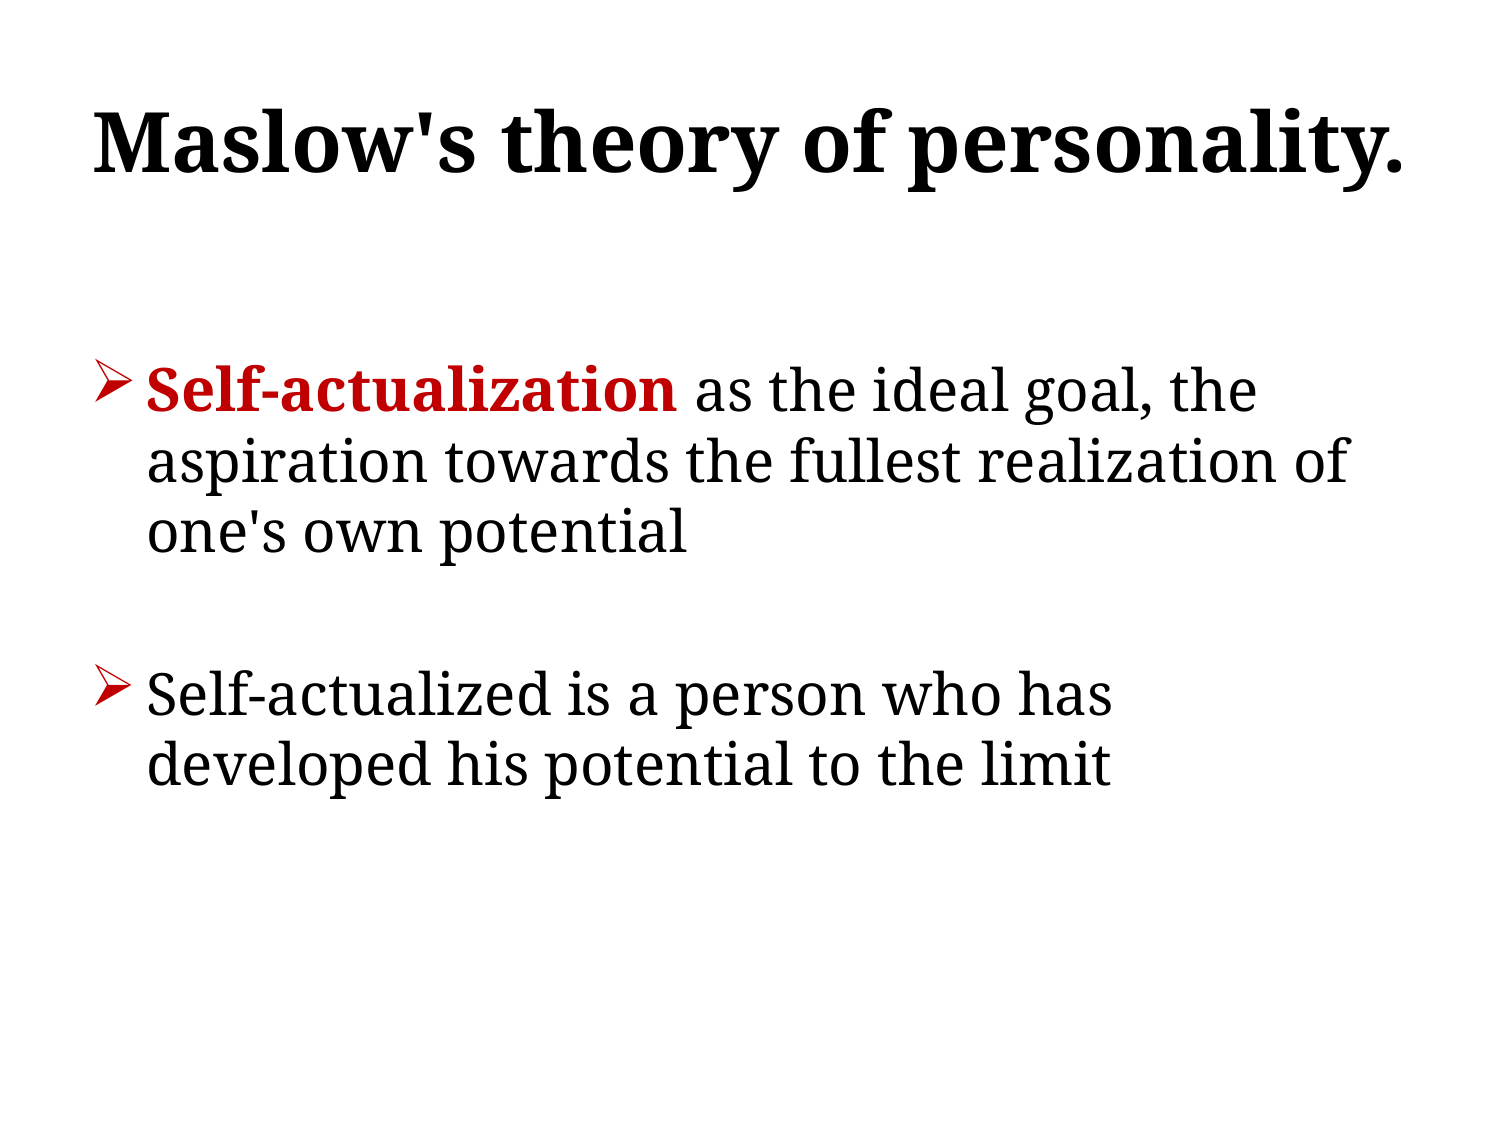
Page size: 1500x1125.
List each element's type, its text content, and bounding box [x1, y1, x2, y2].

title Maslow's theory of personality. [75, 45, 1425, 233]
list Self-actualization as the ideal goal, the aspiration towards the fullest realization of one's own potential Self-actualized is a person who has developed his potential to the limit [75, 262, 1425, 1005]
